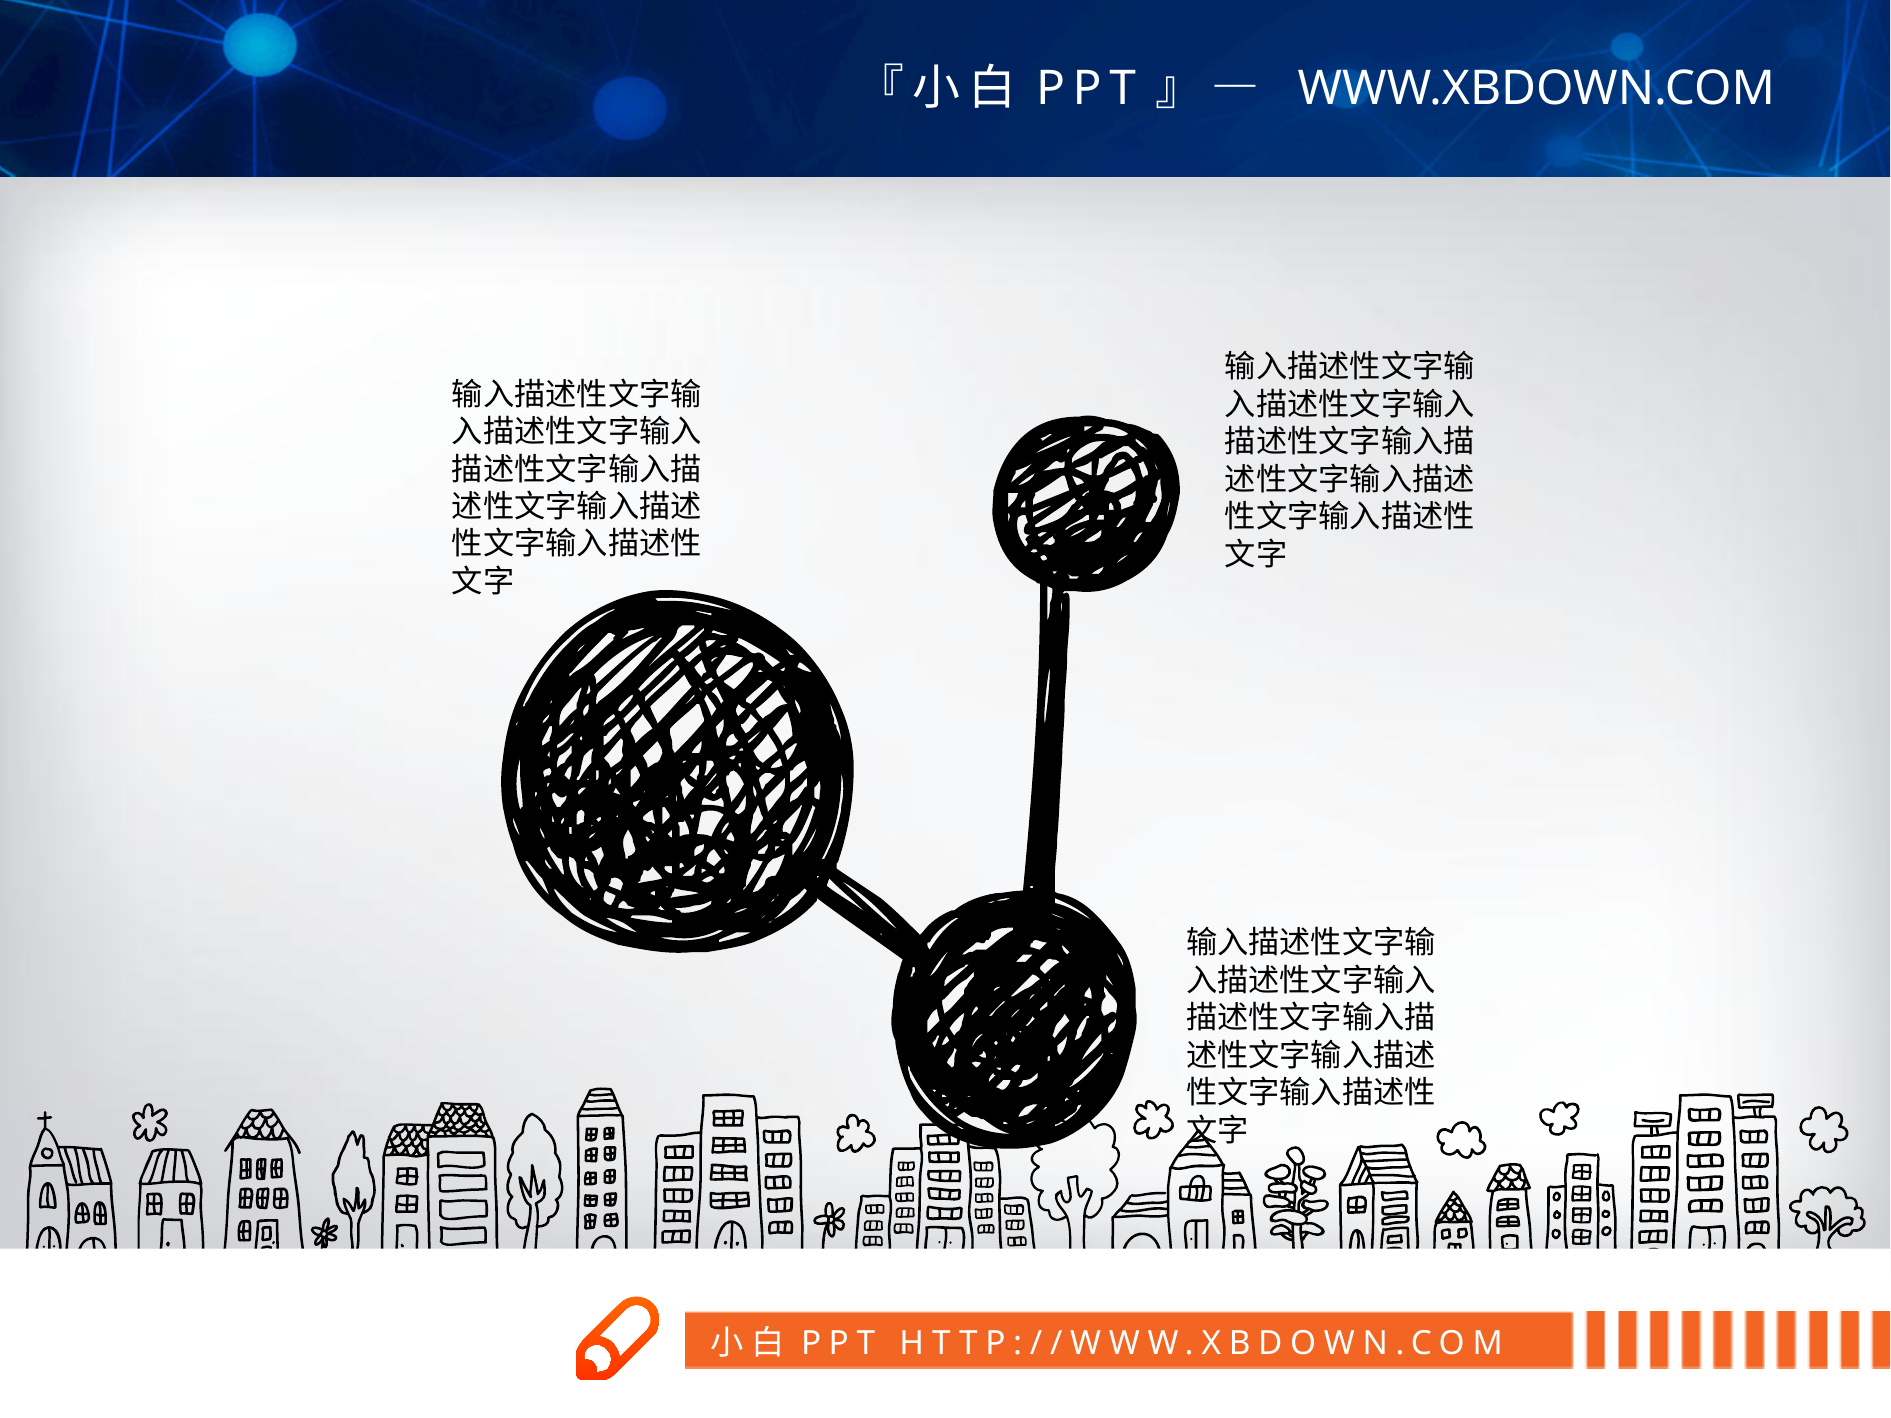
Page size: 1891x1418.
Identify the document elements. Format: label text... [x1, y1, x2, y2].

text_box 输入描述性文字输入描述性文字输入描述性文字输入描述性文字输入描述性文字输入描述性文字 [1210, 339, 1512, 579]
picture [639, 659, 673, 691]
picture [946, 1230, 962, 1248]
picture [347, 1205, 362, 1248]
picture [1085, 989, 1091, 998]
picture [569, 858, 580, 884]
picture [686, 647, 700, 661]
picture [685, 868, 694, 875]
picture [798, 663, 809, 671]
picture [823, 783, 843, 858]
picture [577, 811, 584, 824]
picture [409, 1146, 414, 1154]
picture [1512, 1166, 1520, 1171]
picture [1187, 1222, 1194, 1248]
picture [1266, 1197, 1288, 1205]
picture [796, 702, 800, 712]
picture [719, 933, 747, 941]
picture [751, 808, 762, 833]
picture [1102, 988, 1117, 1015]
picture [579, 1117, 625, 1248]
picture [676, 902, 711, 912]
picture [1021, 475, 1033, 484]
picture [597, 638, 661, 702]
picture [577, 749, 593, 780]
picture [605, 739, 623, 766]
picture [733, 1224, 744, 1248]
picture [672, 889, 695, 897]
picture [933, 960, 942, 972]
picture [581, 1110, 619, 1114]
picture [705, 696, 715, 715]
picture [717, 655, 741, 676]
picture [643, 811, 654, 823]
picture [706, 641, 714, 646]
picture [1383, 1230, 1407, 1248]
picture [1087, 531, 1101, 541]
picture [836, 1210, 842, 1217]
picture [95, 1240, 103, 1248]
picture [1053, 1015, 1068, 1037]
picture [1018, 955, 1031, 961]
picture [1105, 469, 1135, 492]
picture [420, 1132, 427, 1138]
picture [335, 1135, 373, 1211]
picture [737, 639, 778, 666]
picture [828, 880, 855, 904]
picture [1374, 1184, 1416, 1248]
picture [928, 1010, 939, 1031]
picture [69, 1185, 114, 1248]
picture [544, 769, 551, 775]
picture [815, 783, 820, 799]
picture [33, 1131, 61, 1164]
picture [698, 811, 722, 836]
picture [1792, 1189, 1863, 1234]
picture [1268, 1167, 1288, 1177]
picture [1363, 1155, 1405, 1159]
picture [565, 767, 571, 778]
picture [772, 759, 782, 767]
picture [1127, 1236, 1157, 1248]
picture [1074, 477, 1083, 484]
picture [1305, 1168, 1323, 1177]
picture [1045, 677, 1049, 715]
picture [1012, 467, 1027, 481]
picture [891, 1150, 920, 1248]
picture [152, 1151, 166, 1182]
picture [1033, 476, 1069, 504]
picture [722, 824, 728, 832]
picture [940, 1137, 948, 1142]
picture [624, 705, 639, 722]
picture [142, 1152, 158, 1182]
text_box 输入描述性文字输入描述性文字输入描述性文字输入描述性文字输入描述性文字输入描述性文字 [1171, 915, 1474, 1155]
picture [1225, 1182, 1244, 1187]
picture [998, 1147, 1069, 1248]
picture [517, 763, 522, 808]
picture [401, 1131, 407, 1138]
picture [641, 867, 661, 882]
picture [67, 1149, 80, 1183]
picture [1496, 1173, 1503, 1180]
picture [948, 1049, 956, 1066]
picture [1044, 538, 1054, 544]
picture [1146, 481, 1161, 522]
picture [1048, 587, 1052, 615]
picture [248, 1127, 258, 1136]
picture [1436, 1223, 1472, 1248]
picture [707, 850, 720, 865]
picture [1361, 1171, 1368, 1182]
picture [555, 890, 610, 930]
picture [746, 681, 771, 703]
picture [227, 1139, 301, 1248]
picture [693, 743, 701, 753]
picture [29, 1167, 67, 1248]
picture [1303, 1184, 1314, 1192]
picture [1098, 427, 1127, 436]
picture [1116, 460, 1125, 466]
picture [1599, 1186, 1614, 1248]
picture [1077, 463, 1091, 474]
picture [736, 799, 745, 814]
picture [570, 633, 614, 675]
picture [96, 1151, 109, 1182]
picture [1130, 1195, 1166, 1202]
picture [1504, 1237, 1516, 1248]
picture [1567, 1156, 1597, 1248]
picture [646, 666, 679, 699]
picture [858, 1197, 889, 1248]
picture [553, 793, 566, 807]
picture [754, 855, 784, 891]
picture [258, 1222, 276, 1248]
picture [631, 715, 651, 741]
picture [397, 1146, 404, 1152]
picture [713, 689, 722, 702]
picture [1637, 1114, 1669, 1124]
picture [1456, 1212, 1463, 1218]
picture [1508, 1172, 1517, 1178]
picture [632, 916, 672, 922]
picture [1114, 1217, 1169, 1248]
picture [557, 747, 571, 766]
picture [685, 1311, 1891, 1369]
picture [760, 773, 774, 788]
picture [1735, 1118, 1777, 1248]
picture [1548, 1188, 1565, 1248]
picture [698, 1097, 761, 1248]
picture [1819, 1209, 1850, 1248]
picture [1367, 1161, 1407, 1167]
picture [1046, 462, 1064, 470]
picture [60, 1149, 74, 1183]
picture [524, 1180, 543, 1248]
picture [585, 869, 597, 890]
picture [927, 1229, 944, 1248]
picture [695, 845, 704, 855]
picture [595, 1238, 613, 1248]
picture [758, 1118, 801, 1248]
picture [1118, 1210, 1166, 1215]
picture [1012, 1065, 1019, 1072]
picture [663, 808, 669, 822]
picture [943, 974, 973, 1012]
picture [1018, 515, 1028, 546]
picture [1711, 1228, 1723, 1248]
picture [1633, 1134, 1676, 1248]
picture [1302, 1225, 1321, 1233]
picture [1295, 1168, 1302, 1209]
picture [790, 779, 807, 801]
picture [1084, 1035, 1101, 1057]
picture [1355, 1164, 1364, 1182]
picture [1058, 1178, 1090, 1248]
picture [657, 1135, 699, 1248]
picture [255, 1117, 263, 1127]
picture [1044, 439, 1065, 449]
picture [1198, 1222, 1205, 1248]
picture [727, 833, 734, 841]
picture [964, 928, 1013, 954]
picture [631, 767, 639, 786]
picture [919, 1126, 971, 1248]
picture [1352, 1233, 1357, 1248]
picture [1135, 533, 1141, 541]
picture [1139, 462, 1147, 477]
picture [1033, 509, 1044, 516]
picture [509, 1116, 560, 1226]
picture [759, 846, 767, 853]
picture [1001, 1199, 1032, 1248]
picture [727, 771, 743, 801]
picture [274, 1124, 281, 1137]
picture [717, 1224, 730, 1248]
picture [1120, 492, 1135, 509]
picture [746, 860, 761, 885]
picture [651, 676, 691, 722]
picture [833, 713, 839, 731]
picture [1041, 959, 1058, 973]
picture [1502, 1180, 1509, 1188]
picture [86, 1150, 99, 1182]
picture [1019, 1105, 1036, 1116]
picture [558, 734, 572, 747]
picture [945, 965, 967, 985]
picture [790, 762, 806, 781]
picture [716, 721, 723, 736]
picture [909, 1070, 950, 1121]
picture [51, 1230, 58, 1248]
picture [1097, 447, 1137, 475]
picture [527, 862, 547, 891]
picture [1220, 1155, 1293, 1248]
picture [850, 887, 890, 923]
picture [758, 830, 766, 839]
picture [757, 690, 786, 717]
picture [703, 877, 713, 882]
picture [560, 689, 581, 724]
picture [1675, 1096, 1737, 1248]
picture [1174, 1156, 1219, 1167]
picture [1290, 1155, 1302, 1163]
picture [727, 735, 737, 745]
picture [163, 1221, 183, 1248]
picture [625, 629, 641, 637]
picture [783, 807, 801, 833]
picture [786, 744, 796, 758]
picture [681, 779, 693, 798]
picture [585, 1102, 616, 1108]
picture [548, 848, 563, 873]
picture [1305, 1202, 1325, 1209]
picture [679, 629, 704, 651]
picture [702, 798, 723, 806]
picture [774, 713, 792, 744]
picture [742, 716, 757, 732]
picture [398, 1227, 415, 1248]
picture [184, 1152, 198, 1181]
picture [705, 761, 713, 775]
picture [1075, 515, 1089, 524]
picture [619, 902, 632, 908]
picture [0, 0, 1891, 1248]
picture [754, 735, 777, 762]
picture [1491, 1191, 1529, 1248]
picture [656, 626, 694, 659]
picture [525, 614, 604, 702]
picture [1490, 1182, 1497, 1189]
picture [950, 1015, 963, 1034]
picture [1170, 1167, 1223, 1248]
picture [998, 1080, 1010, 1089]
picture [1124, 1204, 1166, 1210]
picture [593, 848, 603, 864]
picture [679, 822, 689, 836]
picture [1072, 442, 1102, 462]
picture [1036, 499, 1076, 527]
picture [958, 1113, 1004, 1133]
picture [928, 919, 955, 948]
picture [644, 742, 662, 766]
picture [164, 1151, 174, 1181]
picture [1076, 1016, 1089, 1039]
picture [609, 878, 622, 889]
picture [1058, 1039, 1066, 1054]
picture [1474, 1129, 1483, 1152]
picture [39, 1230, 48, 1248]
picture [140, 1183, 201, 1248]
picture [827, 1205, 831, 1215]
picture [971, 1149, 999, 1248]
picture [262, 1124, 270, 1136]
picture [1236, 1237, 1241, 1248]
picture [670, 704, 704, 751]
picture [1073, 1057, 1101, 1084]
picture [691, 931, 720, 939]
picture [691, 766, 699, 779]
picture [1094, 568, 1102, 573]
picture [619, 696, 632, 711]
picture [1295, 1226, 1301, 1248]
picture [604, 715, 614, 724]
picture [1055, 899, 1081, 913]
picture [1691, 1229, 1708, 1248]
picture [817, 1218, 827, 1222]
picture [1809, 1214, 1819, 1221]
picture [595, 638, 649, 682]
picture [610, 919, 633, 931]
picture [543, 727, 552, 744]
picture [695, 661, 706, 676]
picture [1136, 1103, 1171, 1136]
text_box 输入描述性文字输入描述性文字输入描述性文字输入描述性文字输入描述性文字输入描述性文字 [437, 366, 739, 606]
picture [1271, 1185, 1294, 1191]
picture [1514, 1180, 1523, 1188]
text_box [501, 415, 1180, 1149]
picture [1740, 1096, 1771, 1106]
picture [588, 1096, 613, 1100]
picture [1021, 1075, 1037, 1086]
picture [77, 1149, 90, 1183]
picture [1012, 975, 1038, 996]
picture [1344, 1155, 1360, 1183]
picture [1273, 1227, 1287, 1233]
picture [1274, 1212, 1305, 1222]
picture [604, 892, 615, 905]
picture [1225, 1175, 1240, 1179]
picture [665, 867, 672, 873]
picture [604, 725, 620, 744]
picture [793, 807, 814, 853]
picture [175, 1152, 185, 1180]
picture [724, 663, 753, 688]
picture [933, 1036, 938, 1046]
picture [1224, 1196, 1253, 1248]
picture [384, 1156, 428, 1248]
picture [268, 1116, 276, 1125]
picture [624, 832, 635, 858]
picture [244, 1119, 251, 1127]
picture [736, 705, 744, 715]
picture [1031, 941, 1045, 949]
picture [1342, 1185, 1372, 1248]
picture [82, 1240, 92, 1248]
picture [1117, 519, 1124, 527]
picture [1033, 1123, 1117, 1218]
picture [1108, 1022, 1115, 1032]
picture [766, 779, 785, 810]
picture [429, 1138, 495, 1248]
picture [780, 889, 806, 915]
picture [1370, 1168, 1411, 1175]
picture [1009, 493, 1017, 505]
picture [1136, 440, 1144, 447]
picture [1373, 1177, 1414, 1181]
picture [1301, 1155, 1353, 1248]
picture [393, 1138, 401, 1144]
